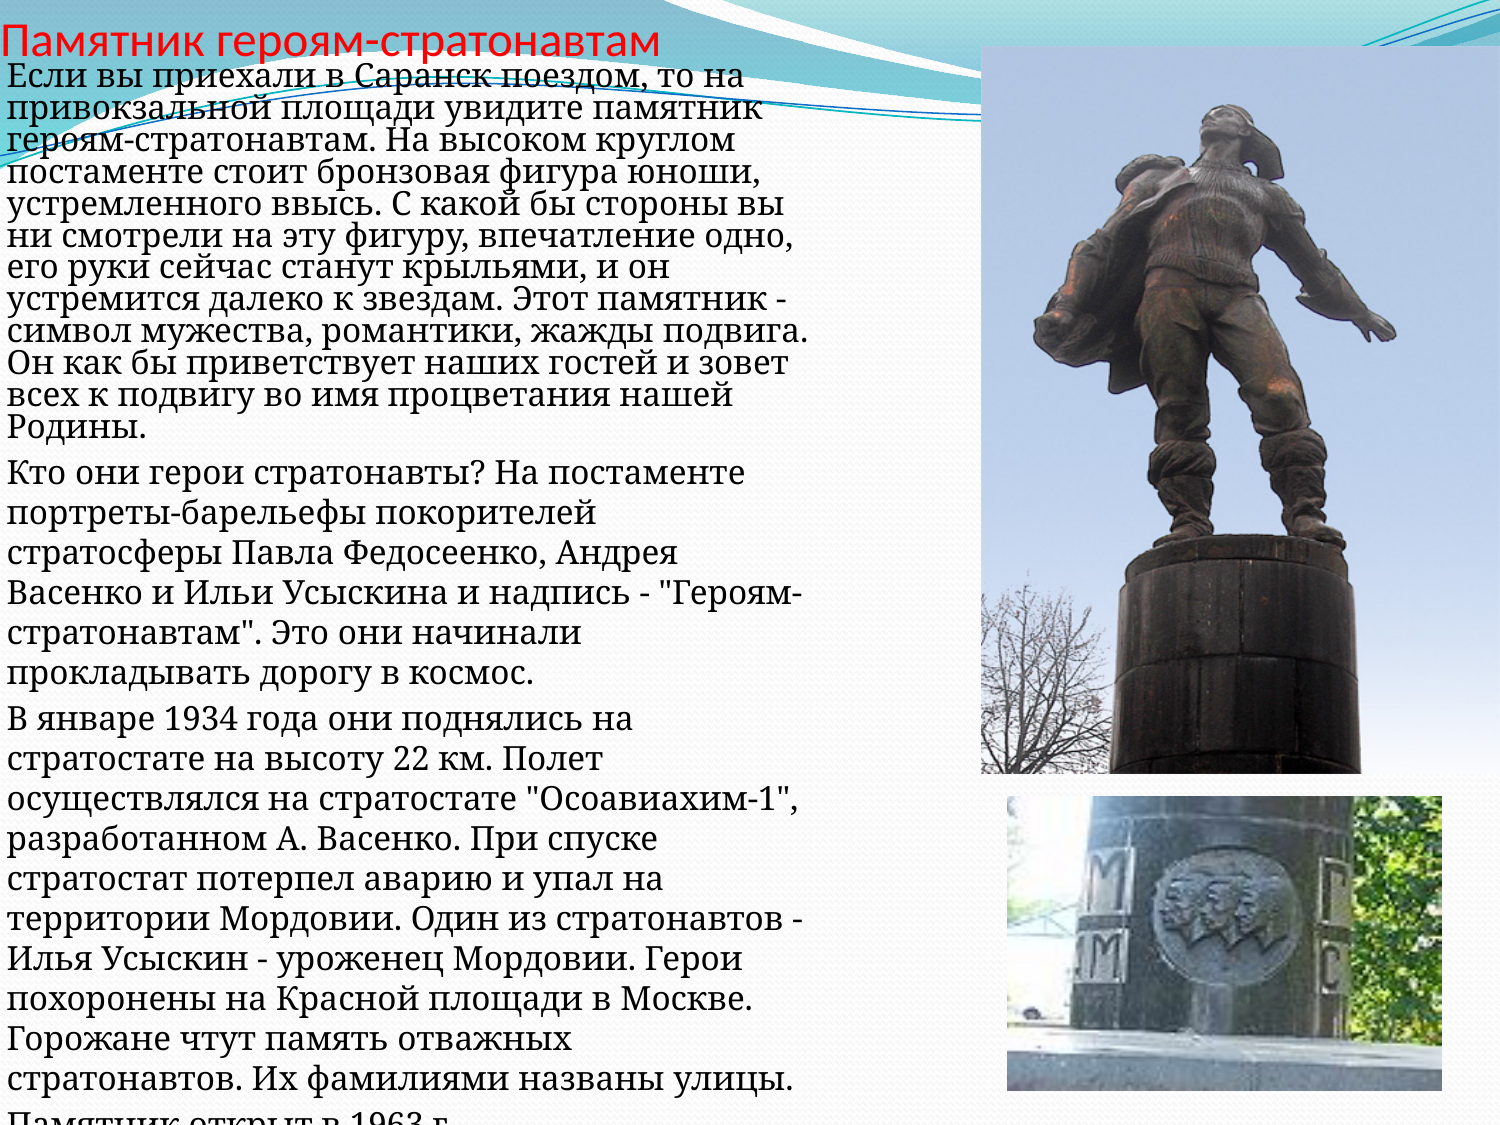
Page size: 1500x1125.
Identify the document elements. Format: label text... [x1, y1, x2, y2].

title Памятник героям-стратонавтам [0, 0, 1453, 67]
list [980, 46, 1500, 774]
list Если вы приехали в Саранск поездом, то на привокзальной площади увидите памятник героям-стратонавтам. На высоком круглом постаменте стоит бронзовая фигура юноши, устремленного ввысь. С какой бы стороны вы ни смотрели на эту фигуру, впечатление одно, его руки сейчас станут крыльями, и он устремится далеко к звездам. Этот памятник - символ мужества, романтики, жажды подвига. Он как бы приветствует наших гостей и зовет всех к подвигу во имя процветания нашей Родины. Кто они герои стратонавты? На постаменте портреты-барельефы покорителей стратосферы Павла Федосеенко, Андрея Васенко и Ильи Усыскина и надпись - "Героям-стратонавтам". Это они начинали прокладывать дорогу в космос. В январе 1934 года они поднялись на стратостате на высоту 22 км. Полет осуществлялся на стратостате "Осоавиахим-1", разработанном А. Васенко. При спуске стратостат потерпел аварию и упал на территории Мордовии. Один из стратонавтов - Илья Усыскин - уроженец Мордовии. Герои похоронены на Красной площади в Москве. Горожане чтут память отважных стратонавтов. Их фамилиями названы улицы. Памятник открыт в 1963 г [0, 54, 832, 1125]
picture [1007, 796, 1442, 1091]
